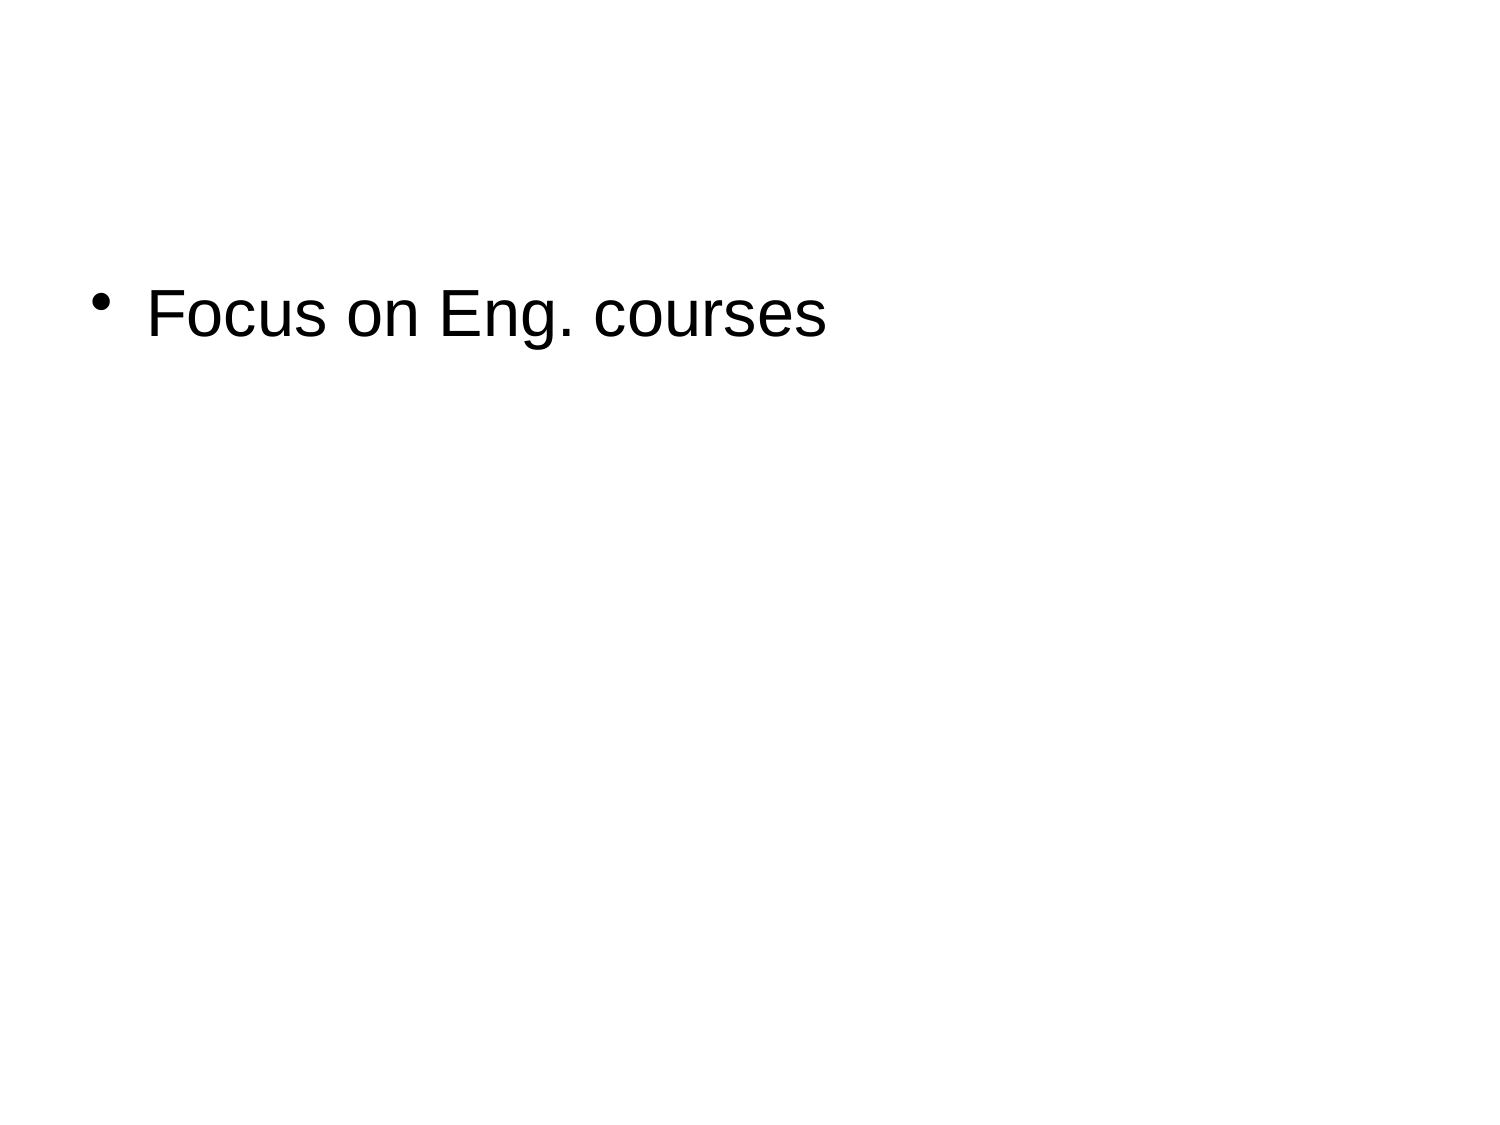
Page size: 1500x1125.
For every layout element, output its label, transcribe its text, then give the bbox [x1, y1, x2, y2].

list Focus on Eng. courses [74, 262, 1426, 1006]
